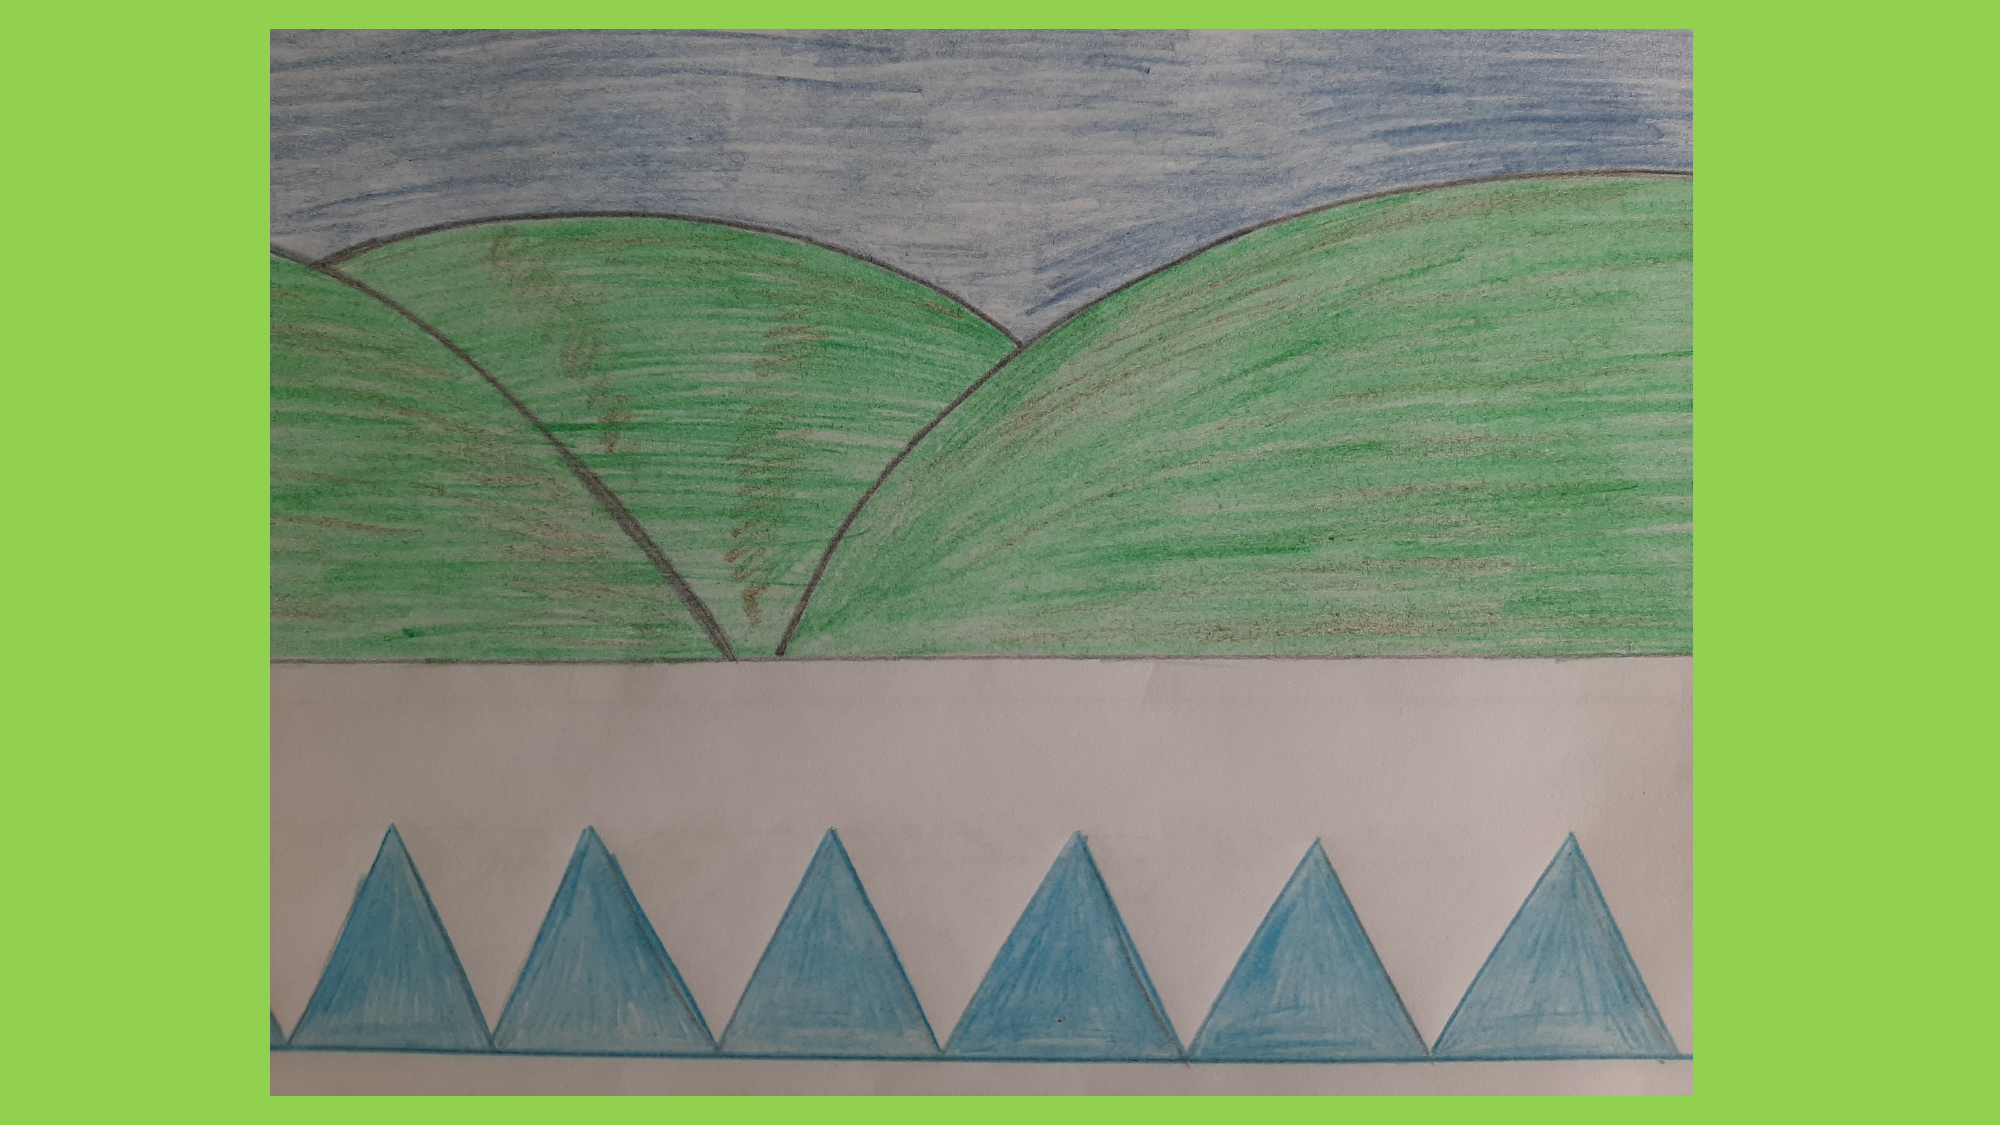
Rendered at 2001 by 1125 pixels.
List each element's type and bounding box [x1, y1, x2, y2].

list [269, 29, 1693, 1096]
